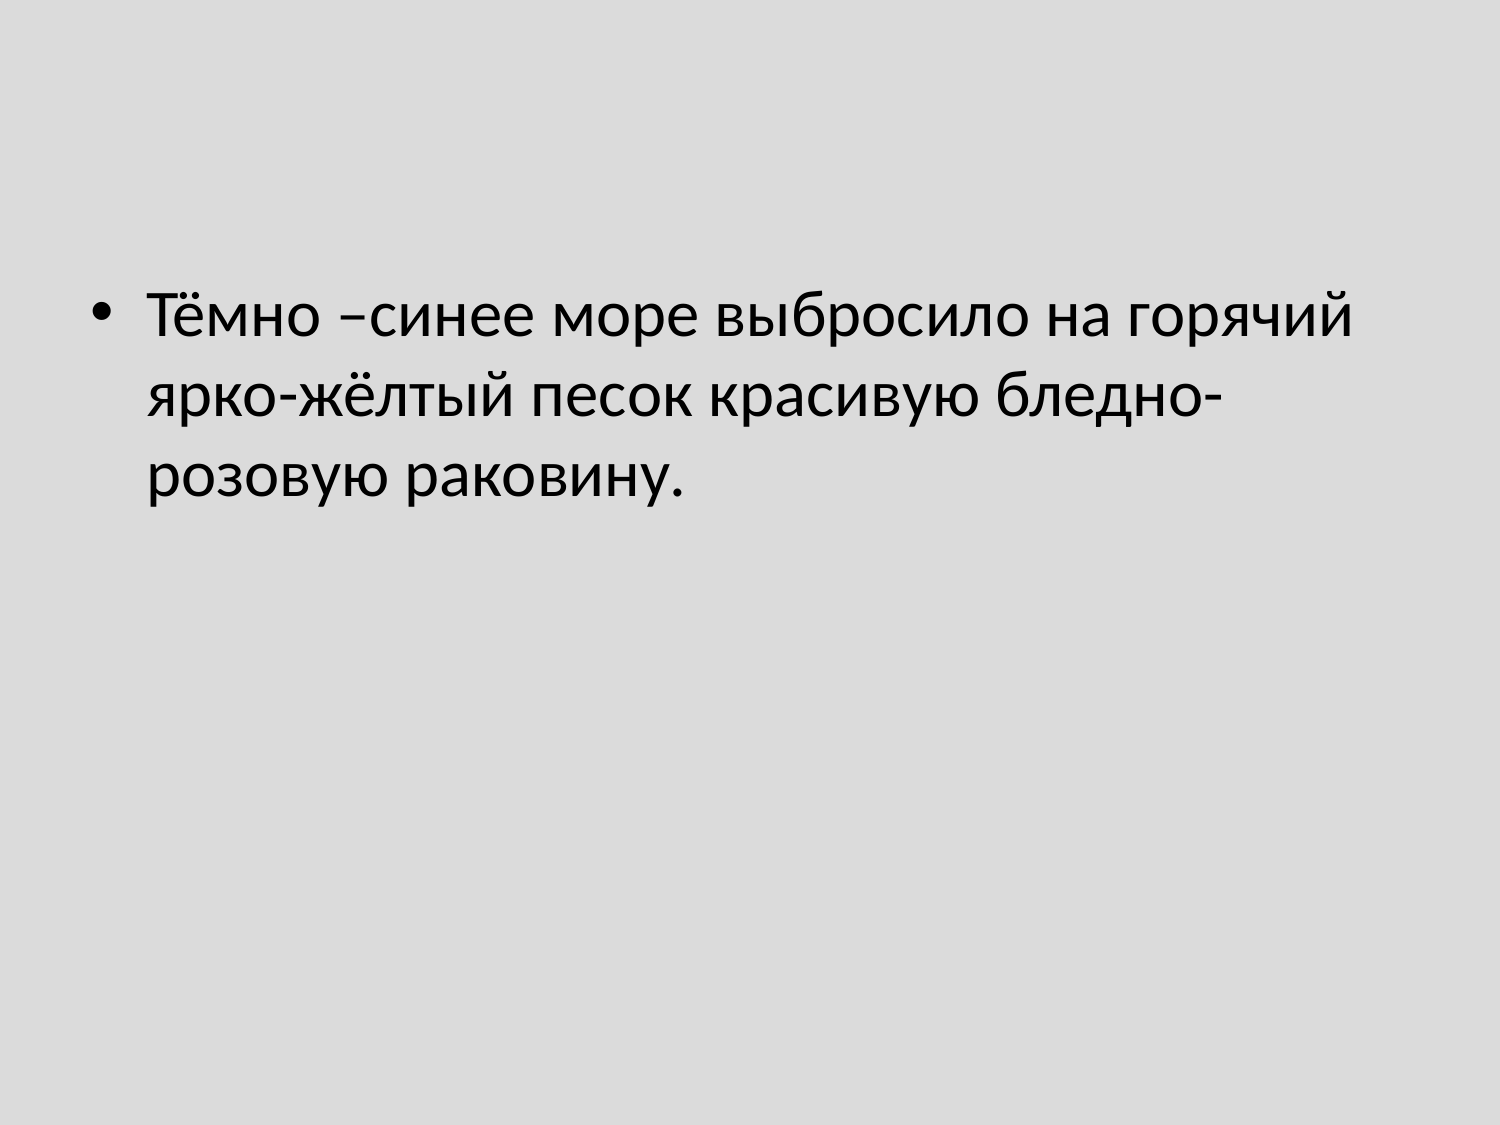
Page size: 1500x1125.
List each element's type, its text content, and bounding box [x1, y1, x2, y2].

list Тёмно –синее море выбросило на горячий ярко-жёлтый песок красивую бледно-розовую раковину. [75, 262, 1425, 1005]
